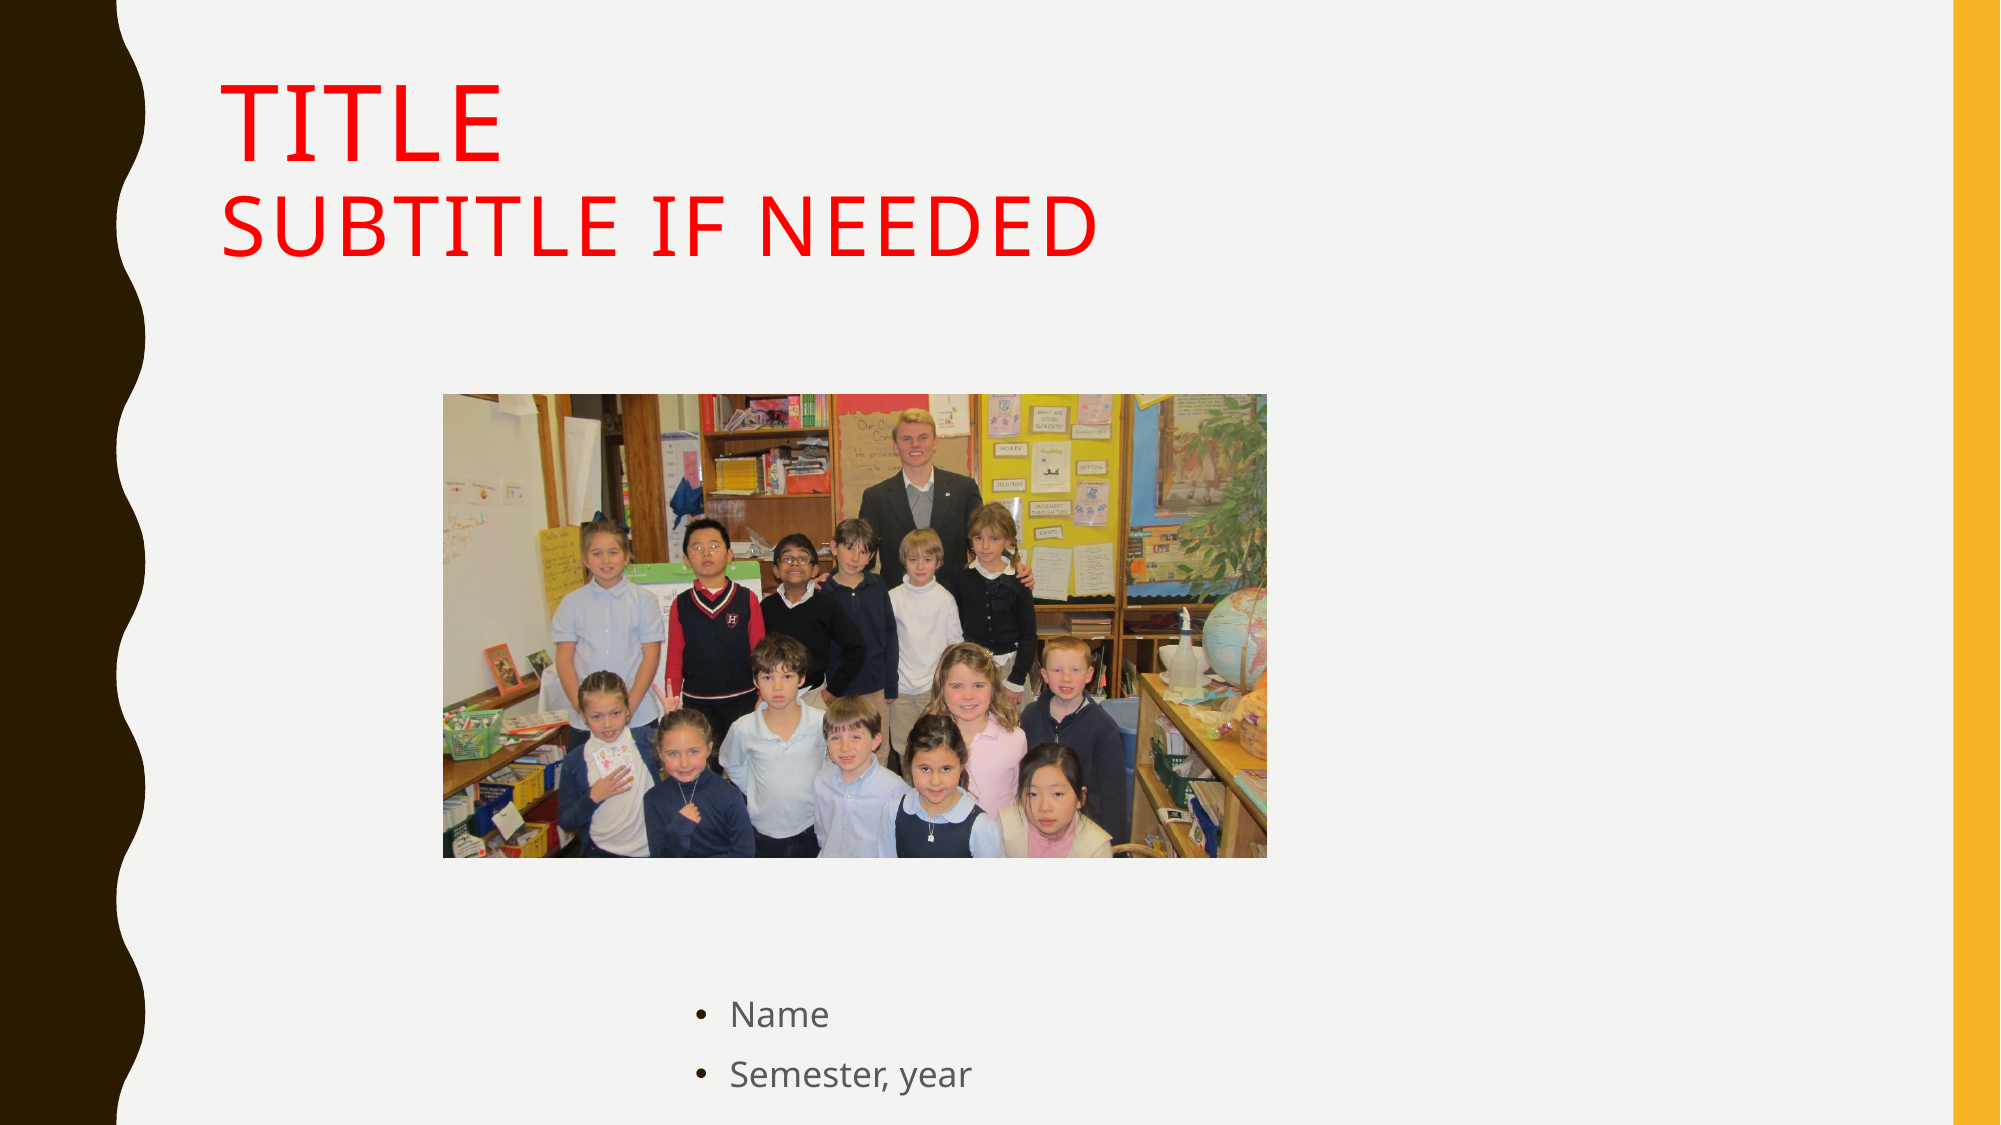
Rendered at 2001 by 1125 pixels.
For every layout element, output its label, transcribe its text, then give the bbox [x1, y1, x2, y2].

subtitle Name Semester, year [680, 980, 2000, 1103]
title Title Subtitle if needed [205, 62, 1875, 308]
picture [443, 394, 1267, 858]
